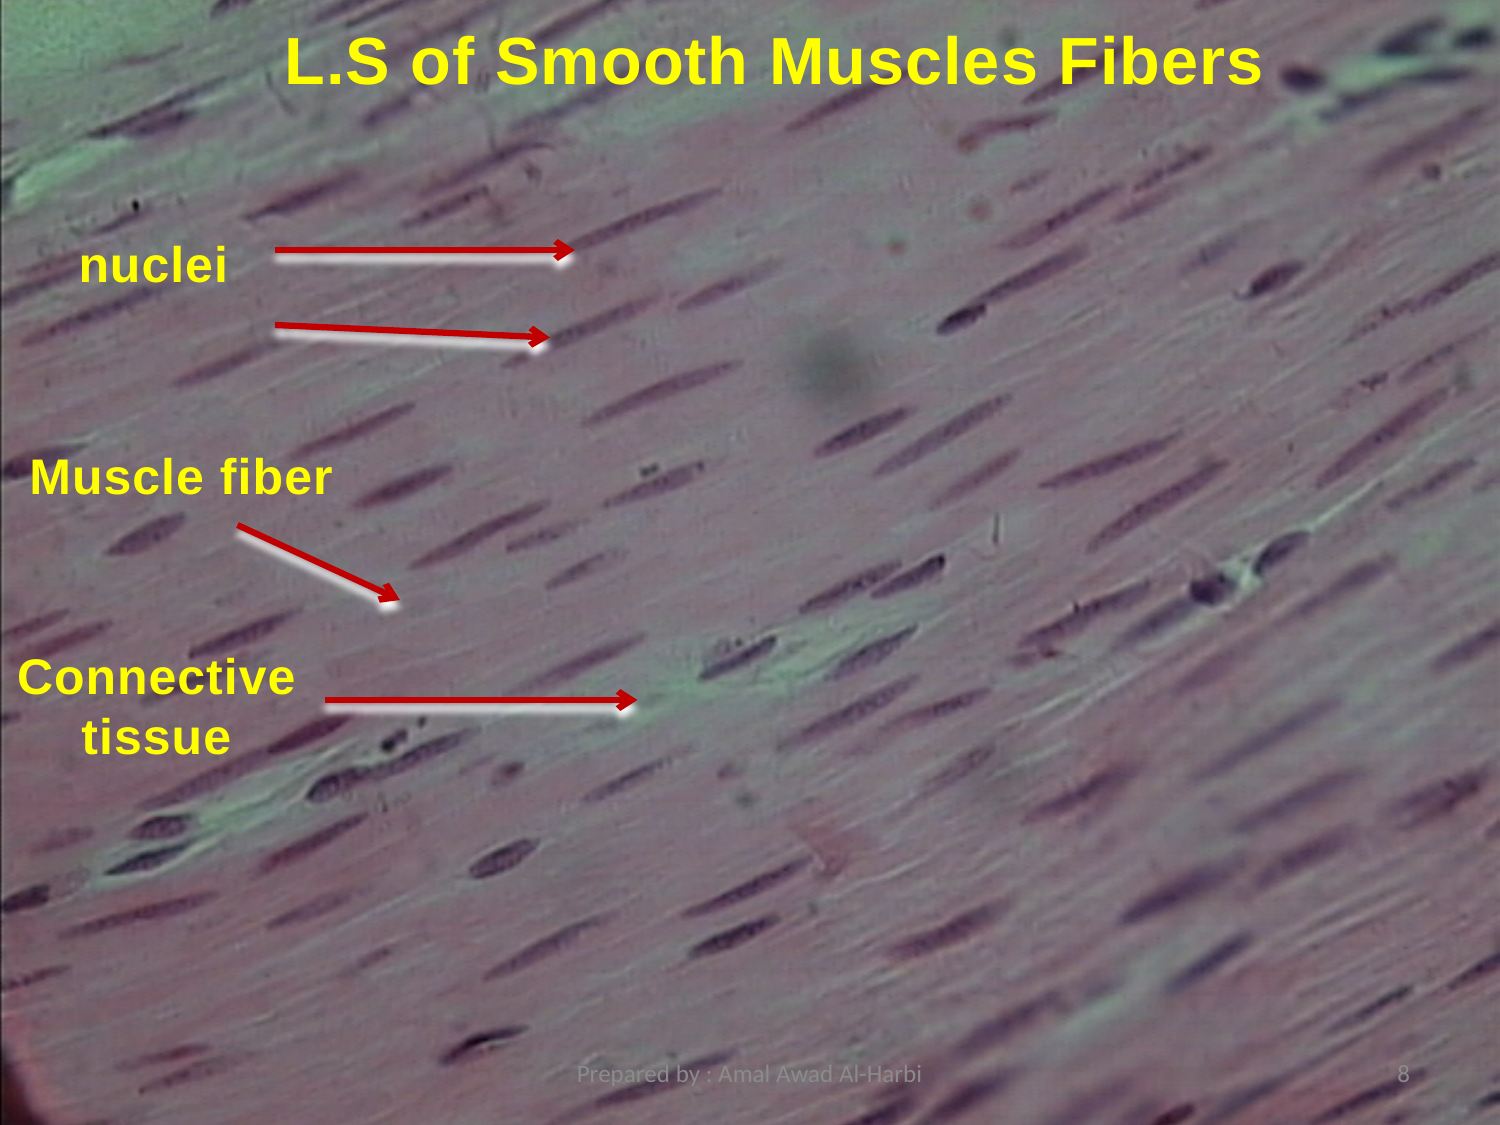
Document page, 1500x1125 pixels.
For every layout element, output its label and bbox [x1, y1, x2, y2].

text_box [237, 524, 401, 601]
picture [0, 0, 1500, 1125]
text_box [274, 324, 551, 338]
